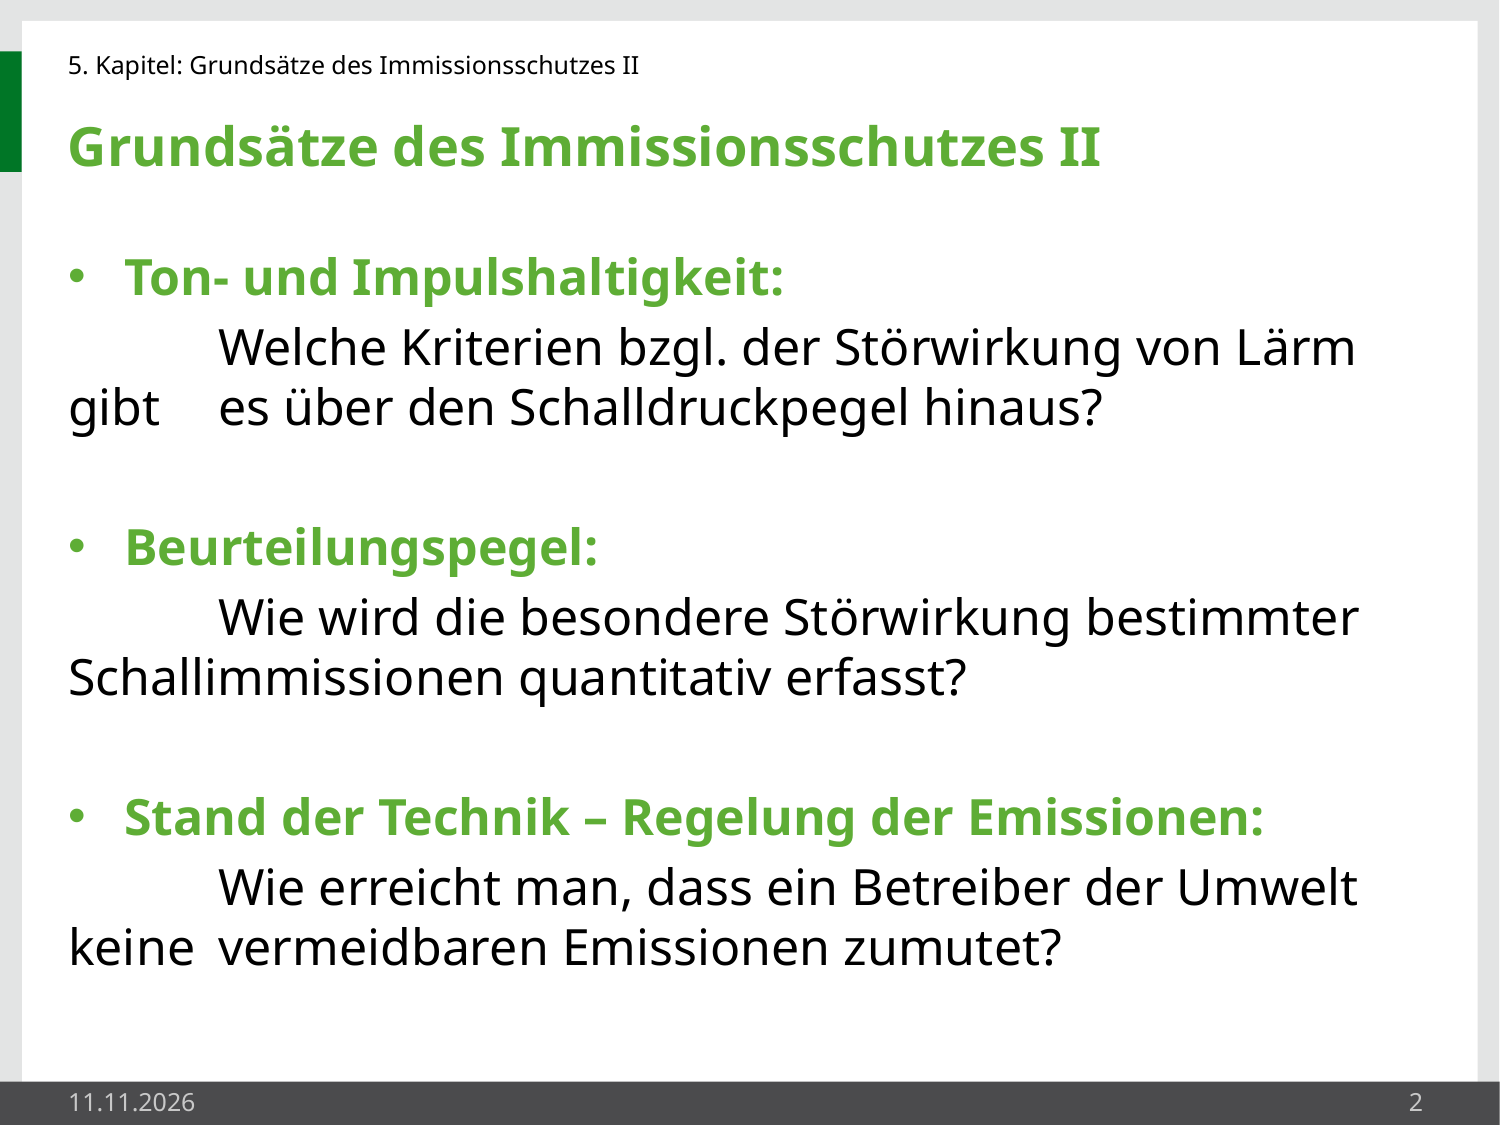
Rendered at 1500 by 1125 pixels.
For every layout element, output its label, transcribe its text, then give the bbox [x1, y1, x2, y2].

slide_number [68, 1082, 231, 1125]
title Grundsätze des Immissionsschutzes II [67, 77, 1427, 178]
slide_number 2 [1331, 1082, 1423, 1125]
list Ton- und Impulshaltigkeit: Welche Kriterien bzgl. der Störwirkung von Lärm gibt es über den Schalldruckpegel hinaus? Beurteilungspegel: Wie wird die besondere Störwirkung bestimmter Schallimmissionen quantitativ erfasst? Stand der Technik – Regelung der Emissionen: Wie erreicht man, dass ein Betreiber der Umwelt keine vermeidbaren Emissionen zumutet? [68, 245, 1436, 1047]
